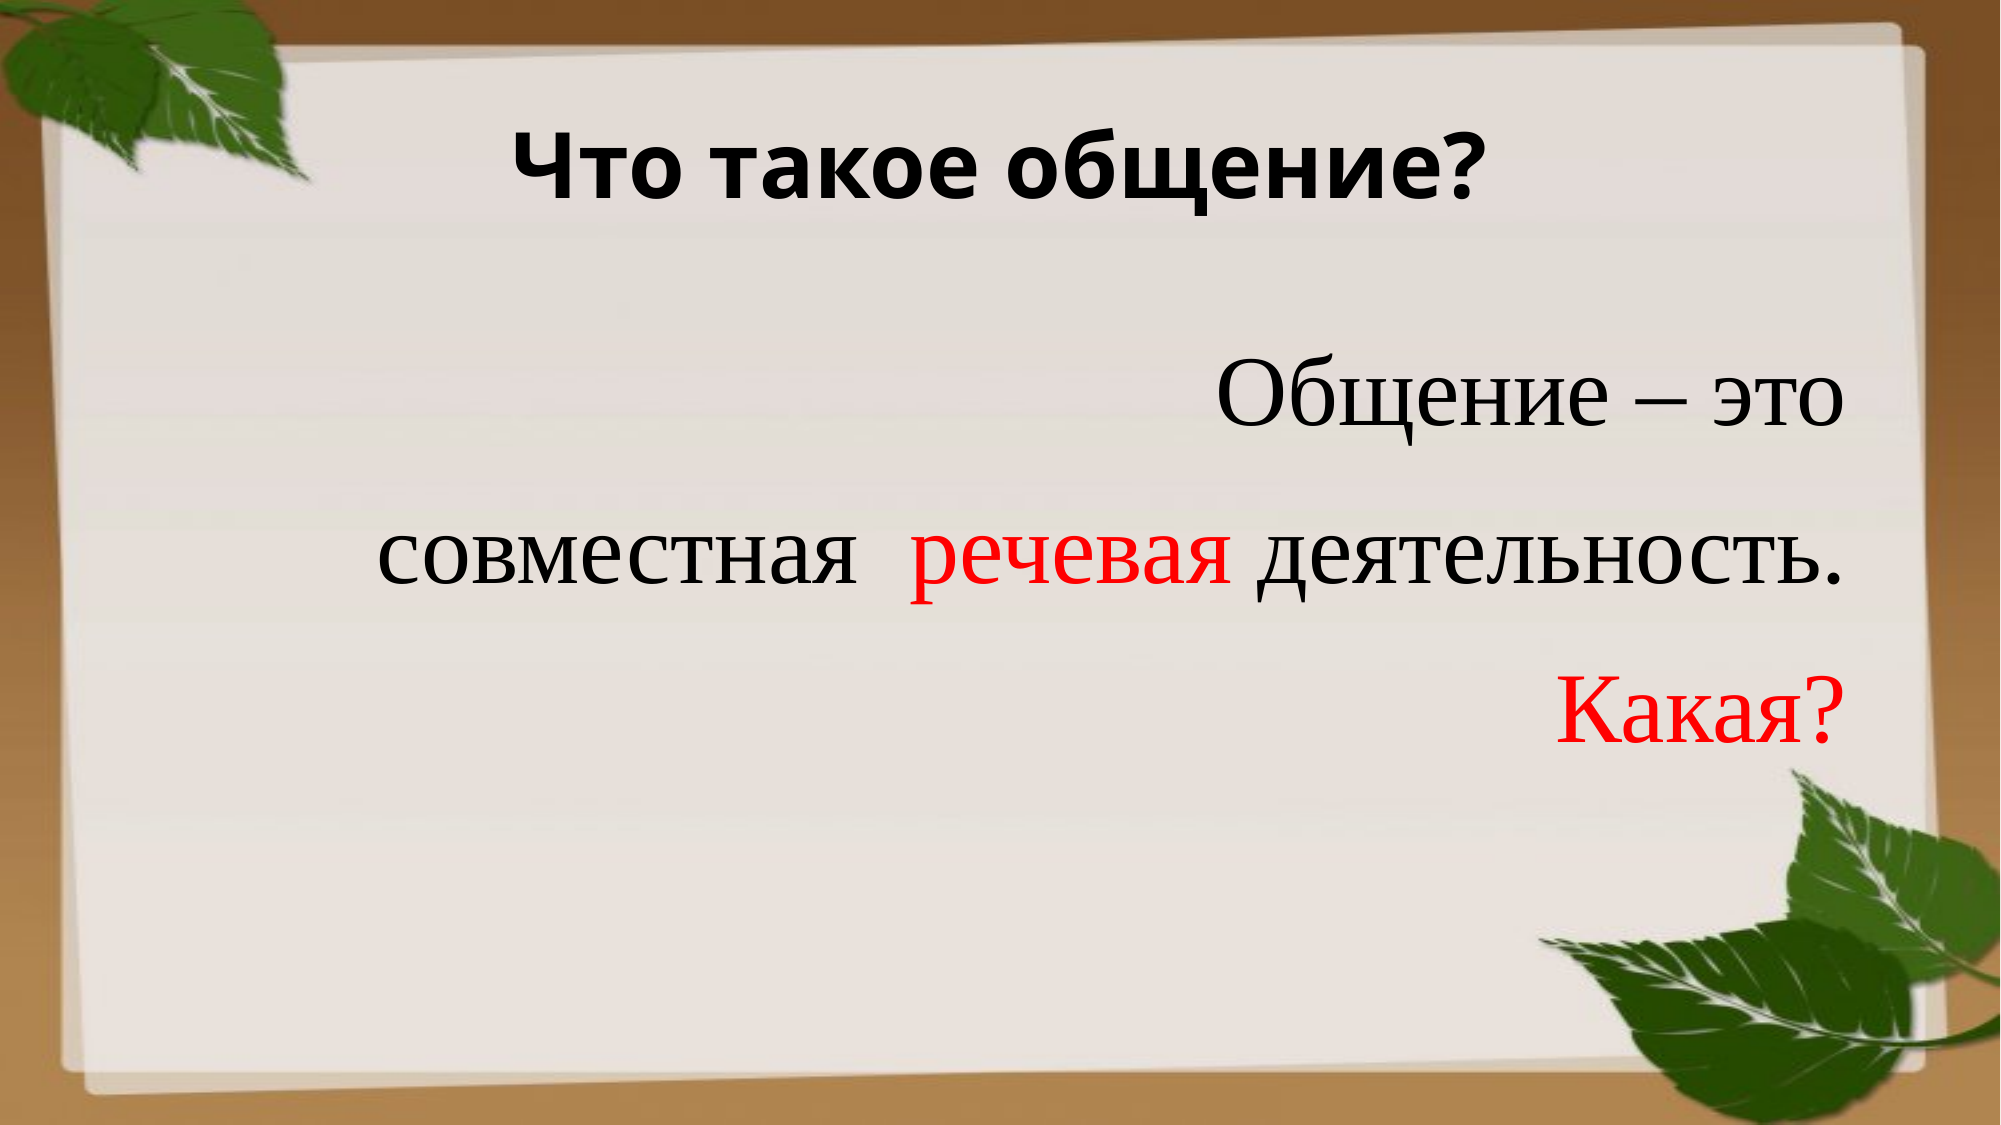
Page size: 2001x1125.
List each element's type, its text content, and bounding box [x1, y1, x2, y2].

list Общение – это совместная речевая деятельность. Какая? [137, 299, 1863, 1014]
picture [0, 0, 2001, 1125]
title Что такое общение? [137, 59, 1863, 278]
